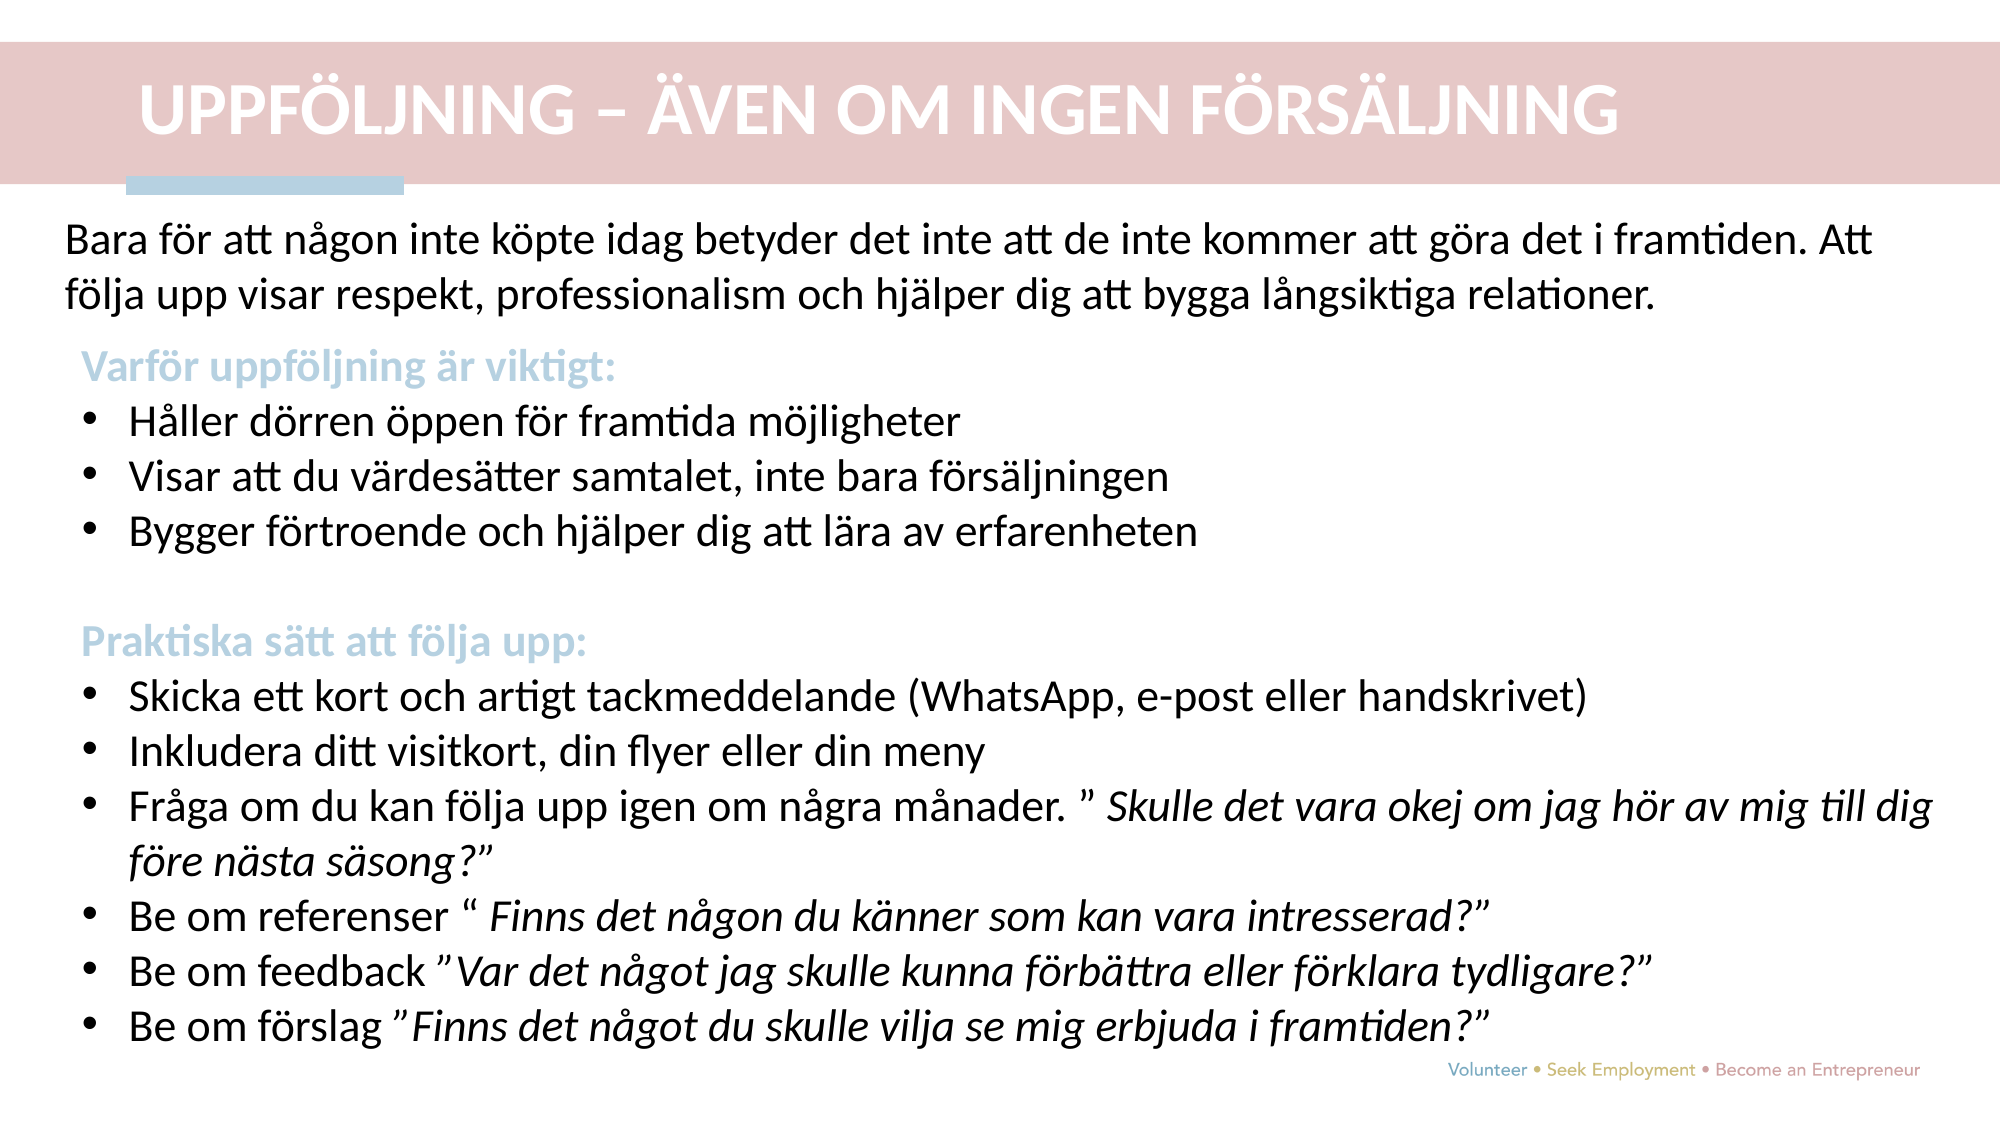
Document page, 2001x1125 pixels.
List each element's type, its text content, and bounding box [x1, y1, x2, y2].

text_box Bara för att någon inte köpte idag betyder det inte att de inte kommer att göra det i framtiden. Att följa upp visar respekt, professionalism och hjälper dig att bygga långsiktiga relationer. [50, 201, 1950, 327]
picture [1418, 1046, 1971, 1103]
list UPPFÖLJNING – ÄVEN OM INGEN FÖRSÄLJNING [123, 51, 1913, 170]
text_box Varför uppföljning är viktigt: Håller dörren öppen för framtida möjligheter Visar att du värdesätter samtalet, inte bara försäljningen Bygger förtroende och hjälper dig att lära av erfarenheten Praktiska sätt att följa upp: Skicka ett kort och artigt tackmeddelande (WhatsApp, e-post eller handskrivet) Inkludera ditt visitkort, din flyer eller din meny Fråga om du kan följa upp igen om några månader. ” Skulle det vara okej om jag hör av mig till dig före nästa säsong?” Be om referenser “ Finns det någon du känner som kan vara intresserad?” Be om feedback ”Var det något jag skulle kunna förbättra eller förklara tydligare?” Be om förslag ”Finns det något du skulle vilja se mig erbjuda i framtiden?” [67, 328, 1950, 1058]
